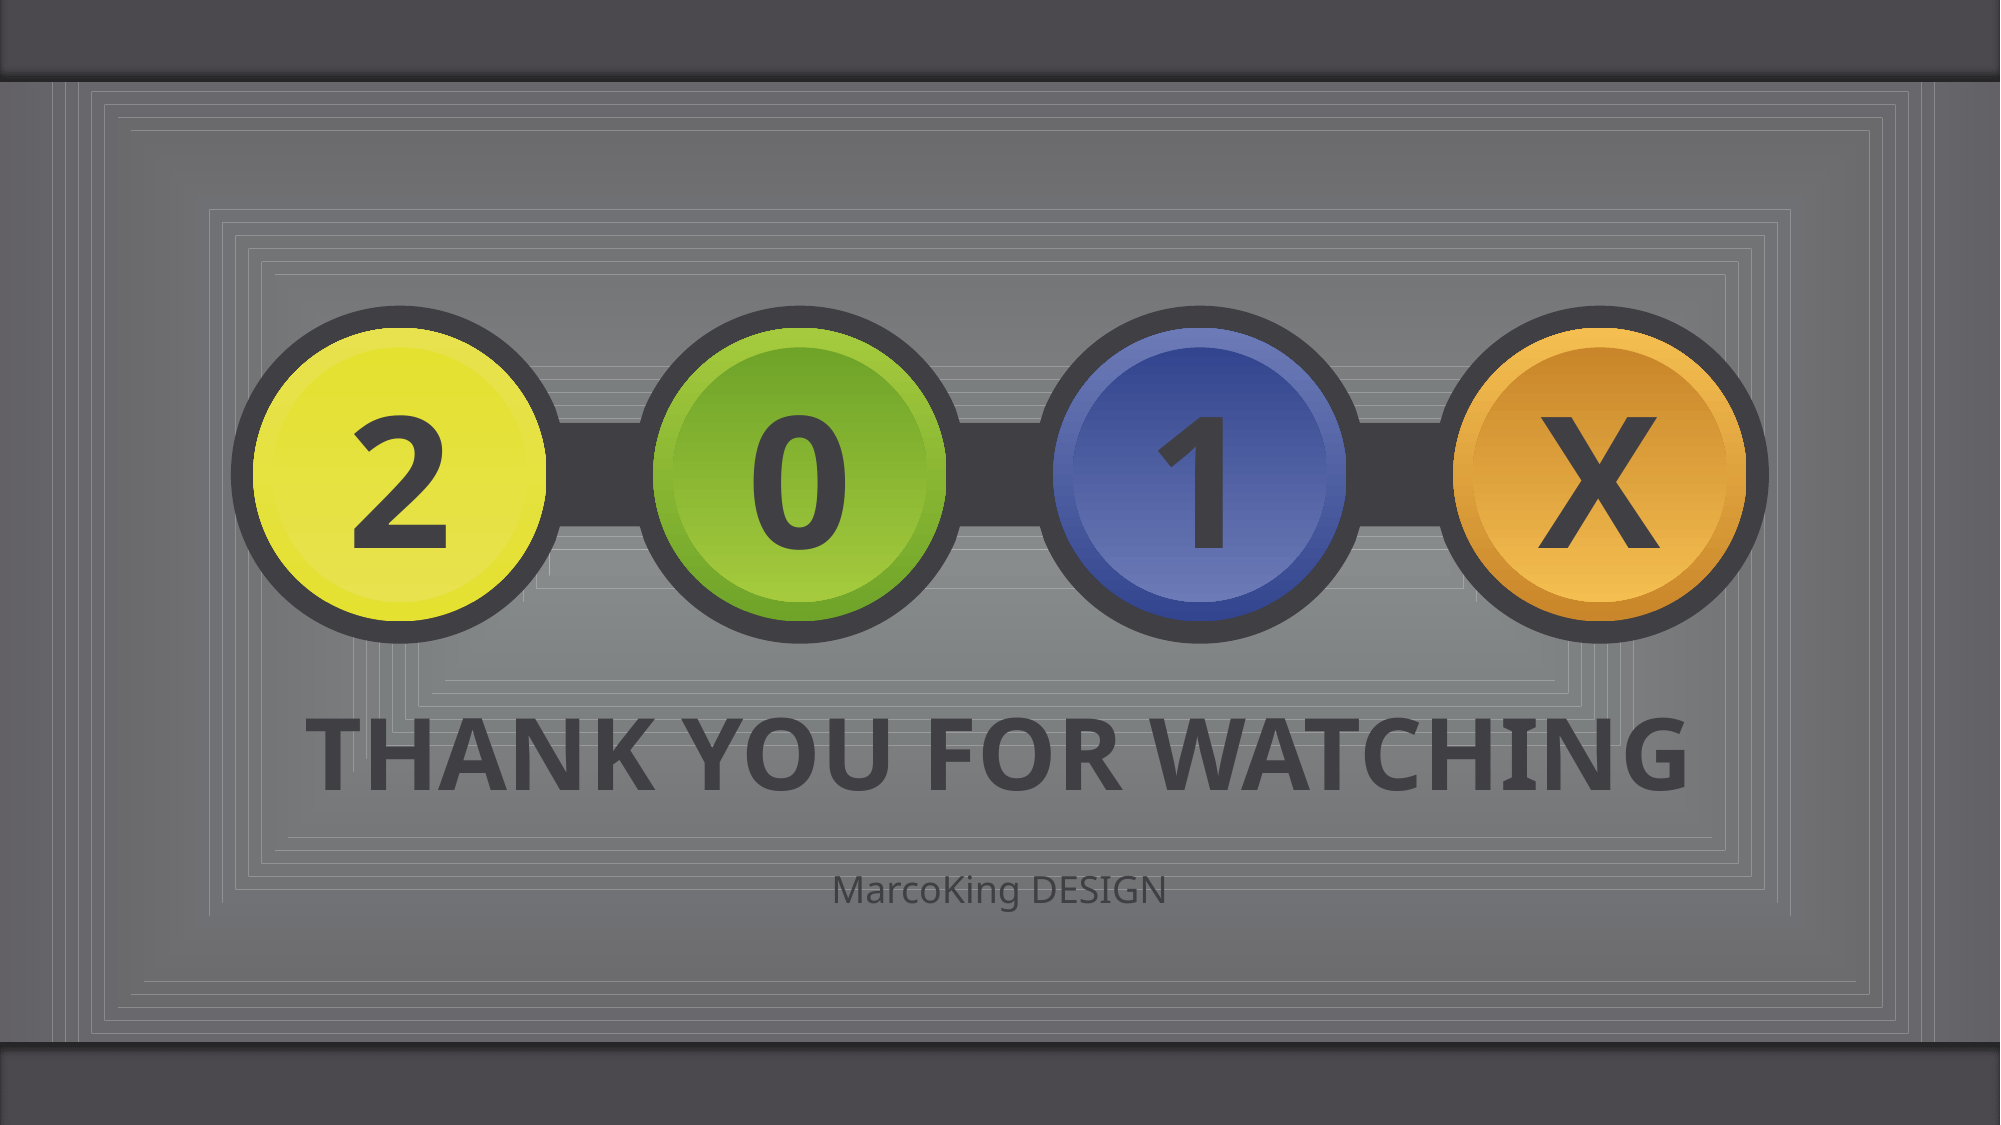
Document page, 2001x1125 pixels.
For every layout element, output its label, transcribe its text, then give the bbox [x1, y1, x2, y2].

text_box THANK YOU FOR WATCHING [289, 682, 1709, 818]
picture [0, 1042, 2000, 1125]
picture [0, 0, 2000, 83]
text_box MarcoKing DESIGN [816, 858, 1183, 918]
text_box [230, 305, 1769, 644]
